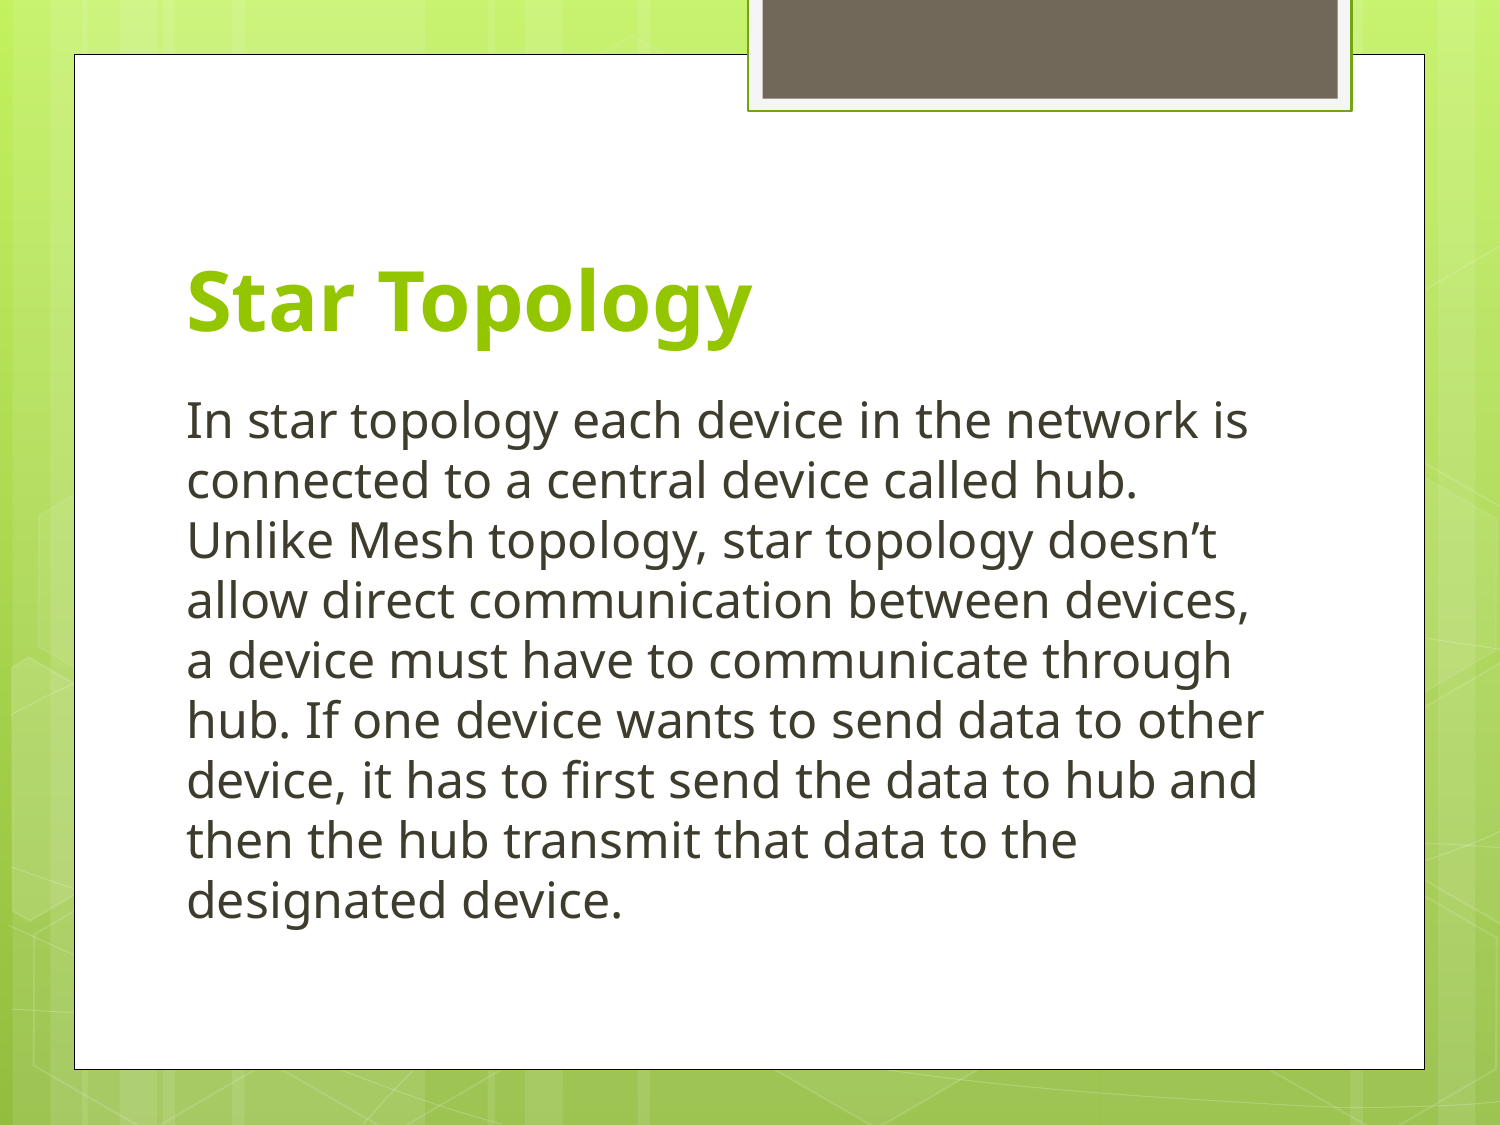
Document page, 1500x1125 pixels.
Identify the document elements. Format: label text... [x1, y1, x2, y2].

list In star topology each device in the network is connected to a central device called hub. Unlike Mesh topology, star topology doesn’t allow direct communication between devices, a device must have to communicate through hub. If one device wants to send data to other device, it has to first send the data to hub and then the hub transmit that data to the designated device. [171, 381, 1283, 957]
title Star Topology [171, 168, 1324, 357]
